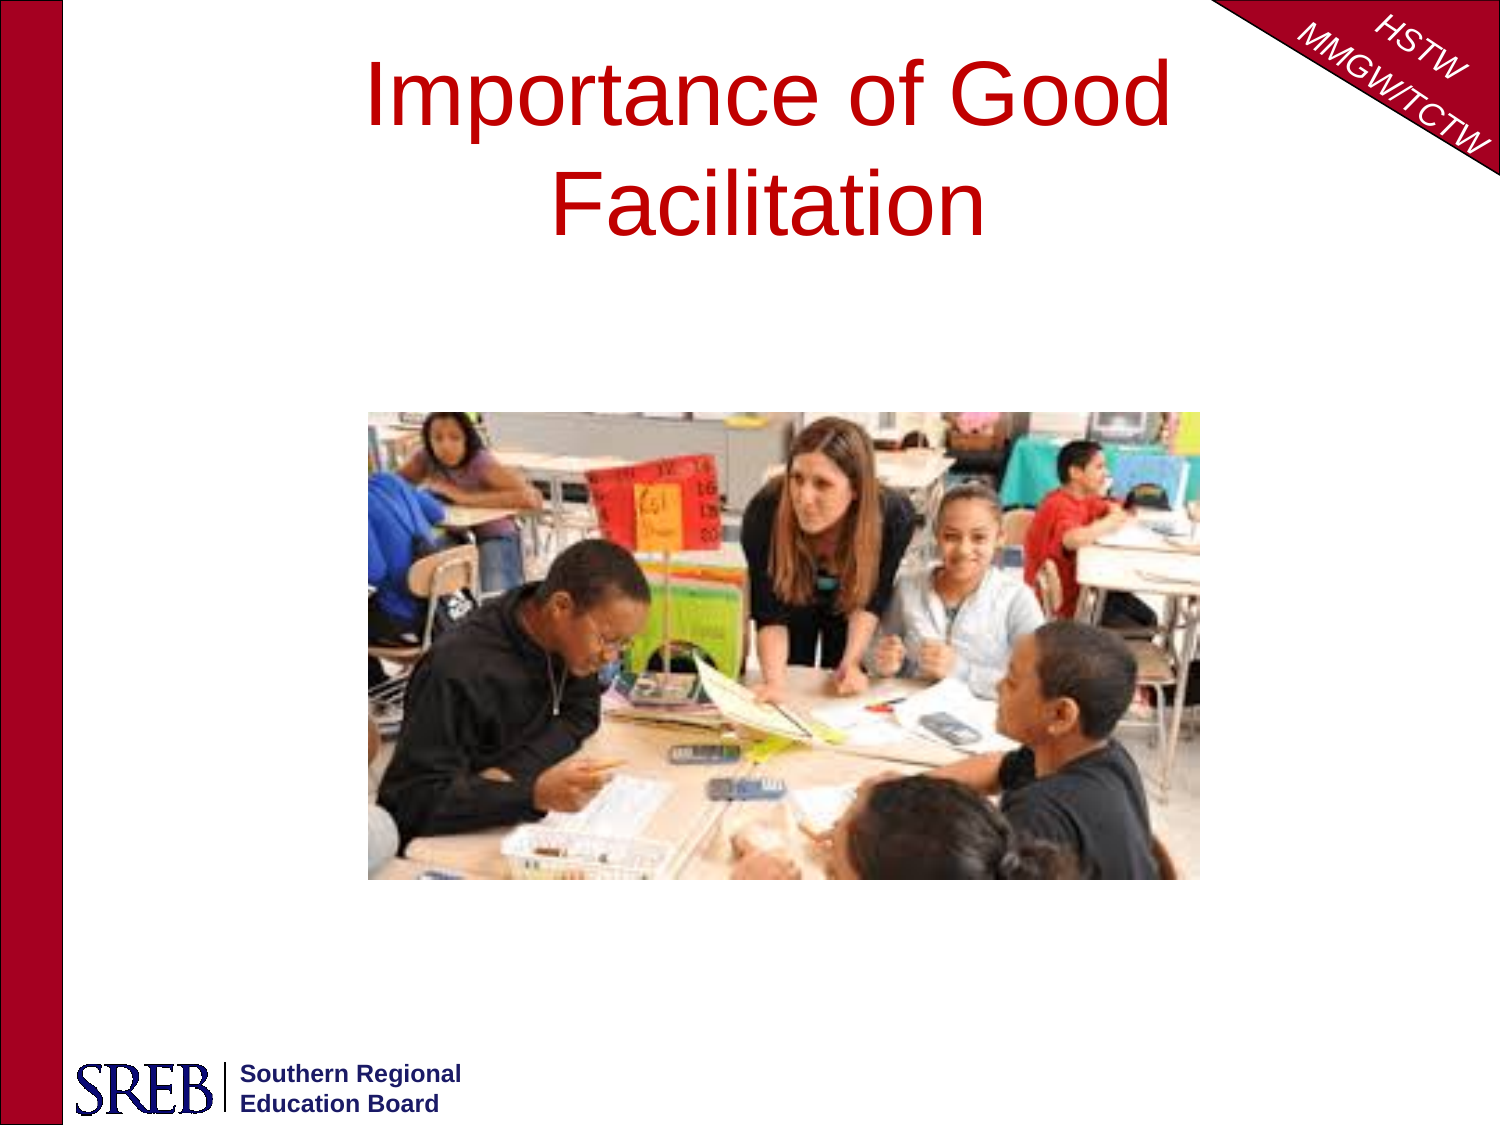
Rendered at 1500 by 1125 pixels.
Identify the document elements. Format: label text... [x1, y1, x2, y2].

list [368, 412, 1201, 881]
title Importance of Good Facilitation [137, 74, 1401, 213]
